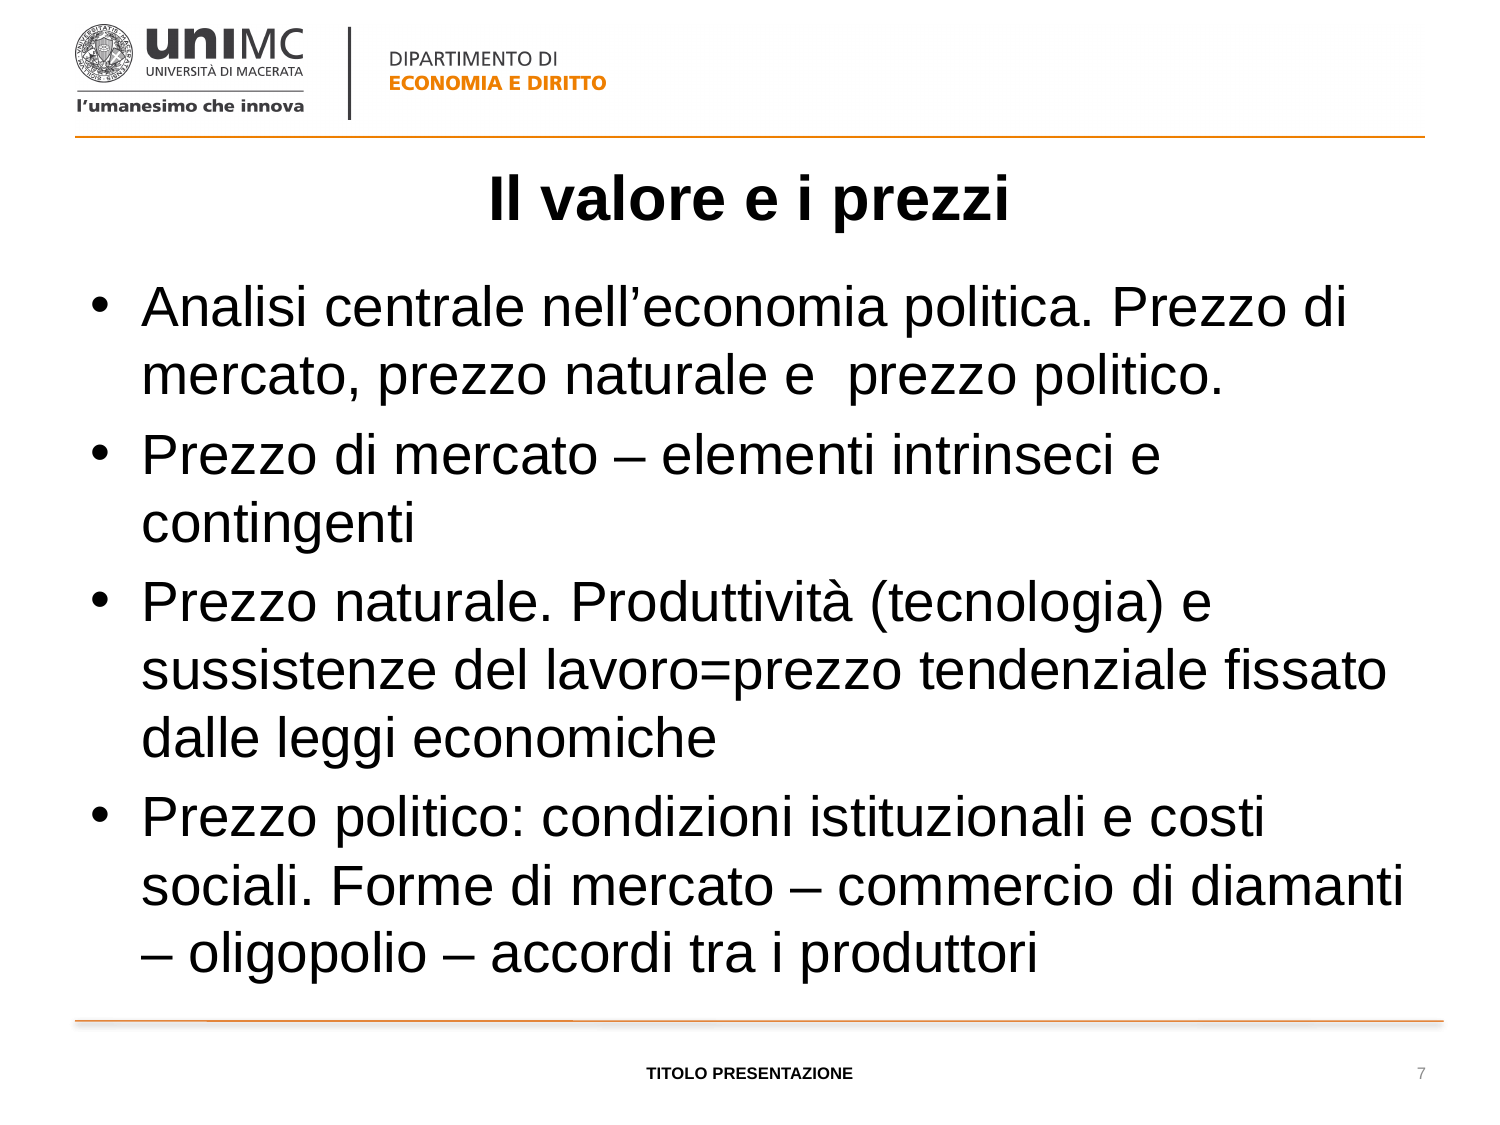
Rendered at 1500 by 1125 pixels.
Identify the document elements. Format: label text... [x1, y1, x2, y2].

list Analisi centrale nell’economia politica. Prezzo di mercato, prezzo naturale e prezzo politico. Prezzo di mercato – elementi intrinseci e contingenti Prezzo naturale. Produttività (tecnologia) e sussistenze del lavoro=prezzo tendenziale fissato dalle leggi economiche Prezzo politico: condizioni istituzionali e costi sociali. Forme di mercato – commercio di diamanti – oligopolio – accordi tra i produttori [75, 262, 1425, 1005]
footer TITOLO PRESENTAZIONE [512, 1042, 988, 1103]
picture [75, 24, 1425, 138]
title Il valore e i prezzi [75, 149, 1425, 241]
slide_number 7 [1091, 1042, 1442, 1103]
